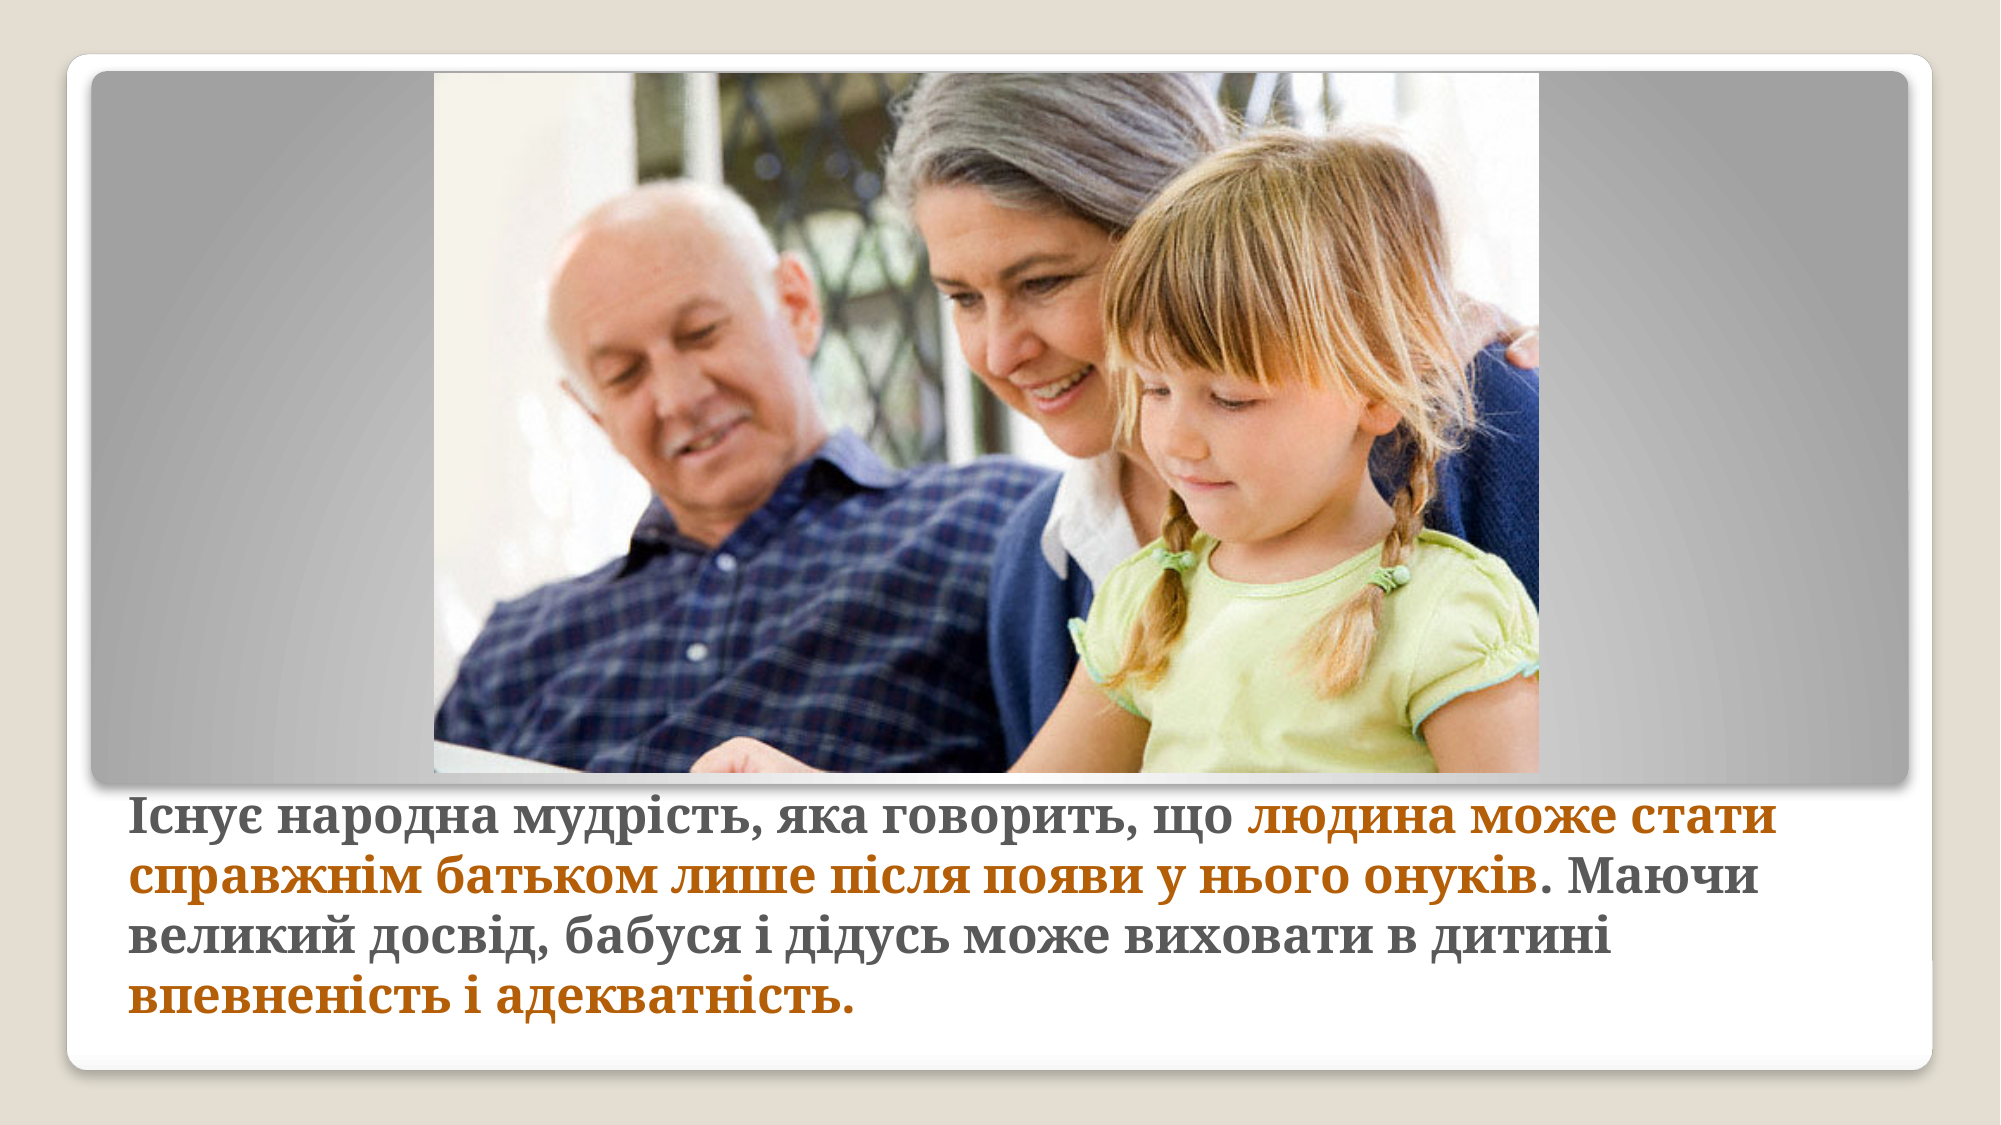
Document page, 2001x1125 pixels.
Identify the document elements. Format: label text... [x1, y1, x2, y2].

list Існує народна мудрість, яка говорить, що людина може стати справжнім батьком лише після появи у нього онуків. Маючи великий досвід, бабуся і дідусь може виховати в дитині впевненість і адекватність. [108, 783, 1899, 1033]
picture [434, 73, 1540, 774]
